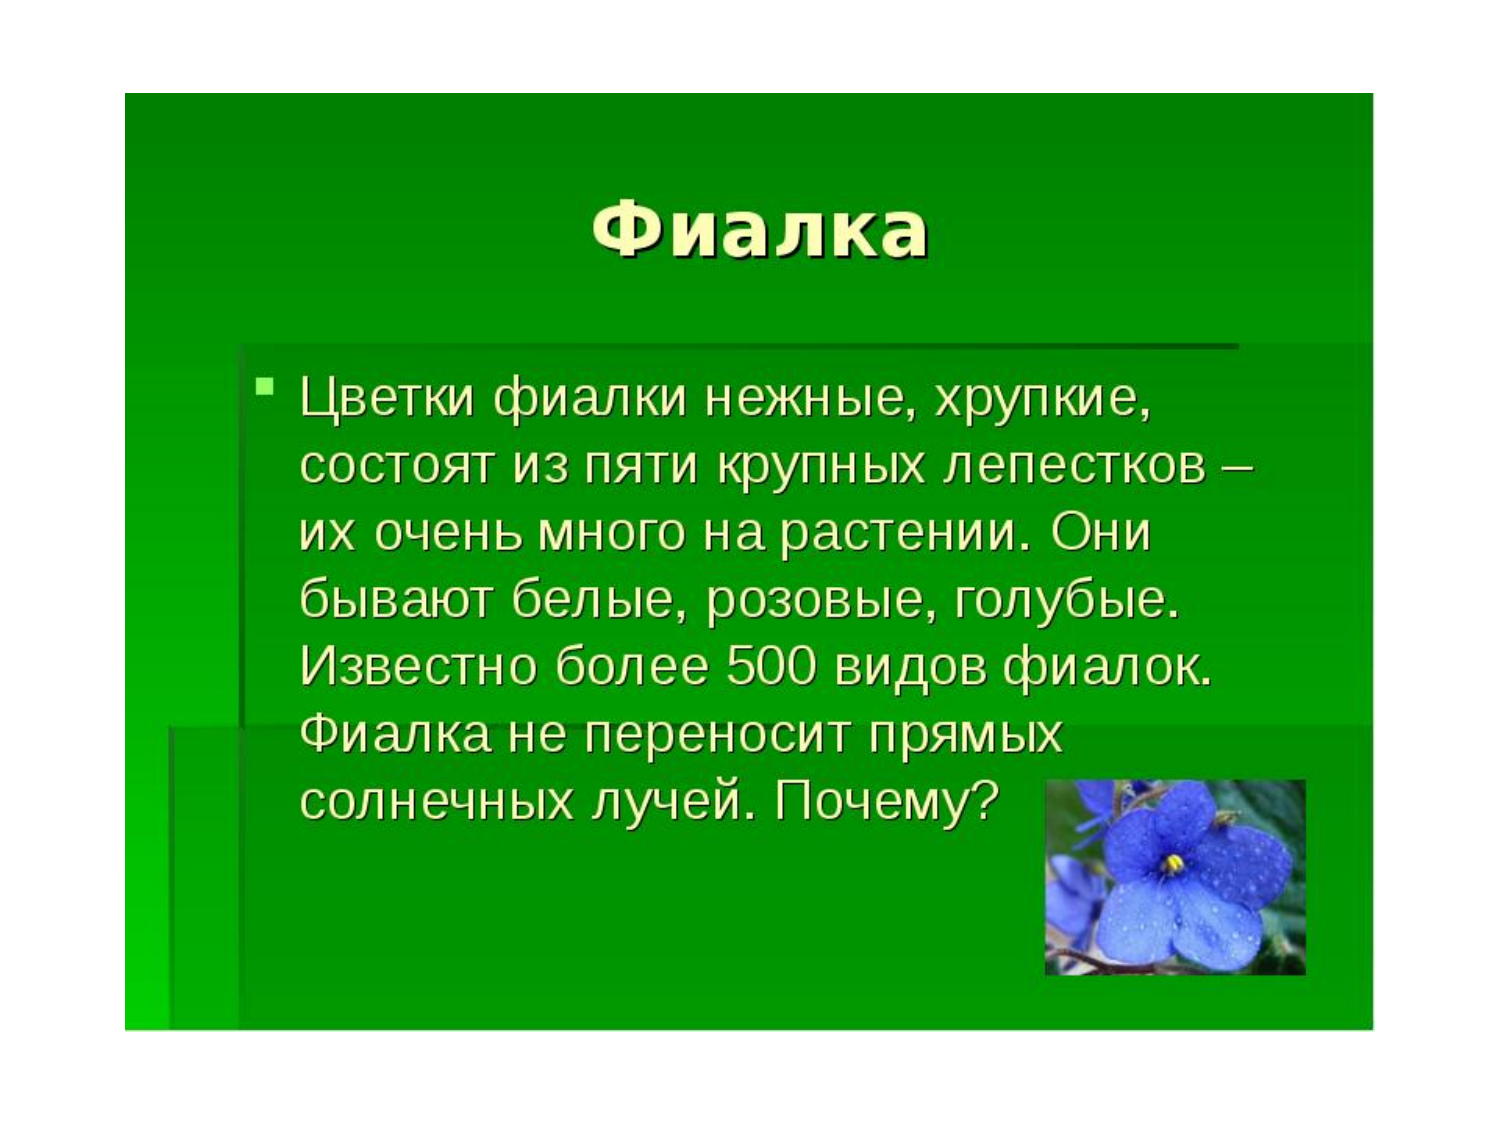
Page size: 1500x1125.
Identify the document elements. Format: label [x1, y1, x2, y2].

picture [124, 93, 1376, 1032]
